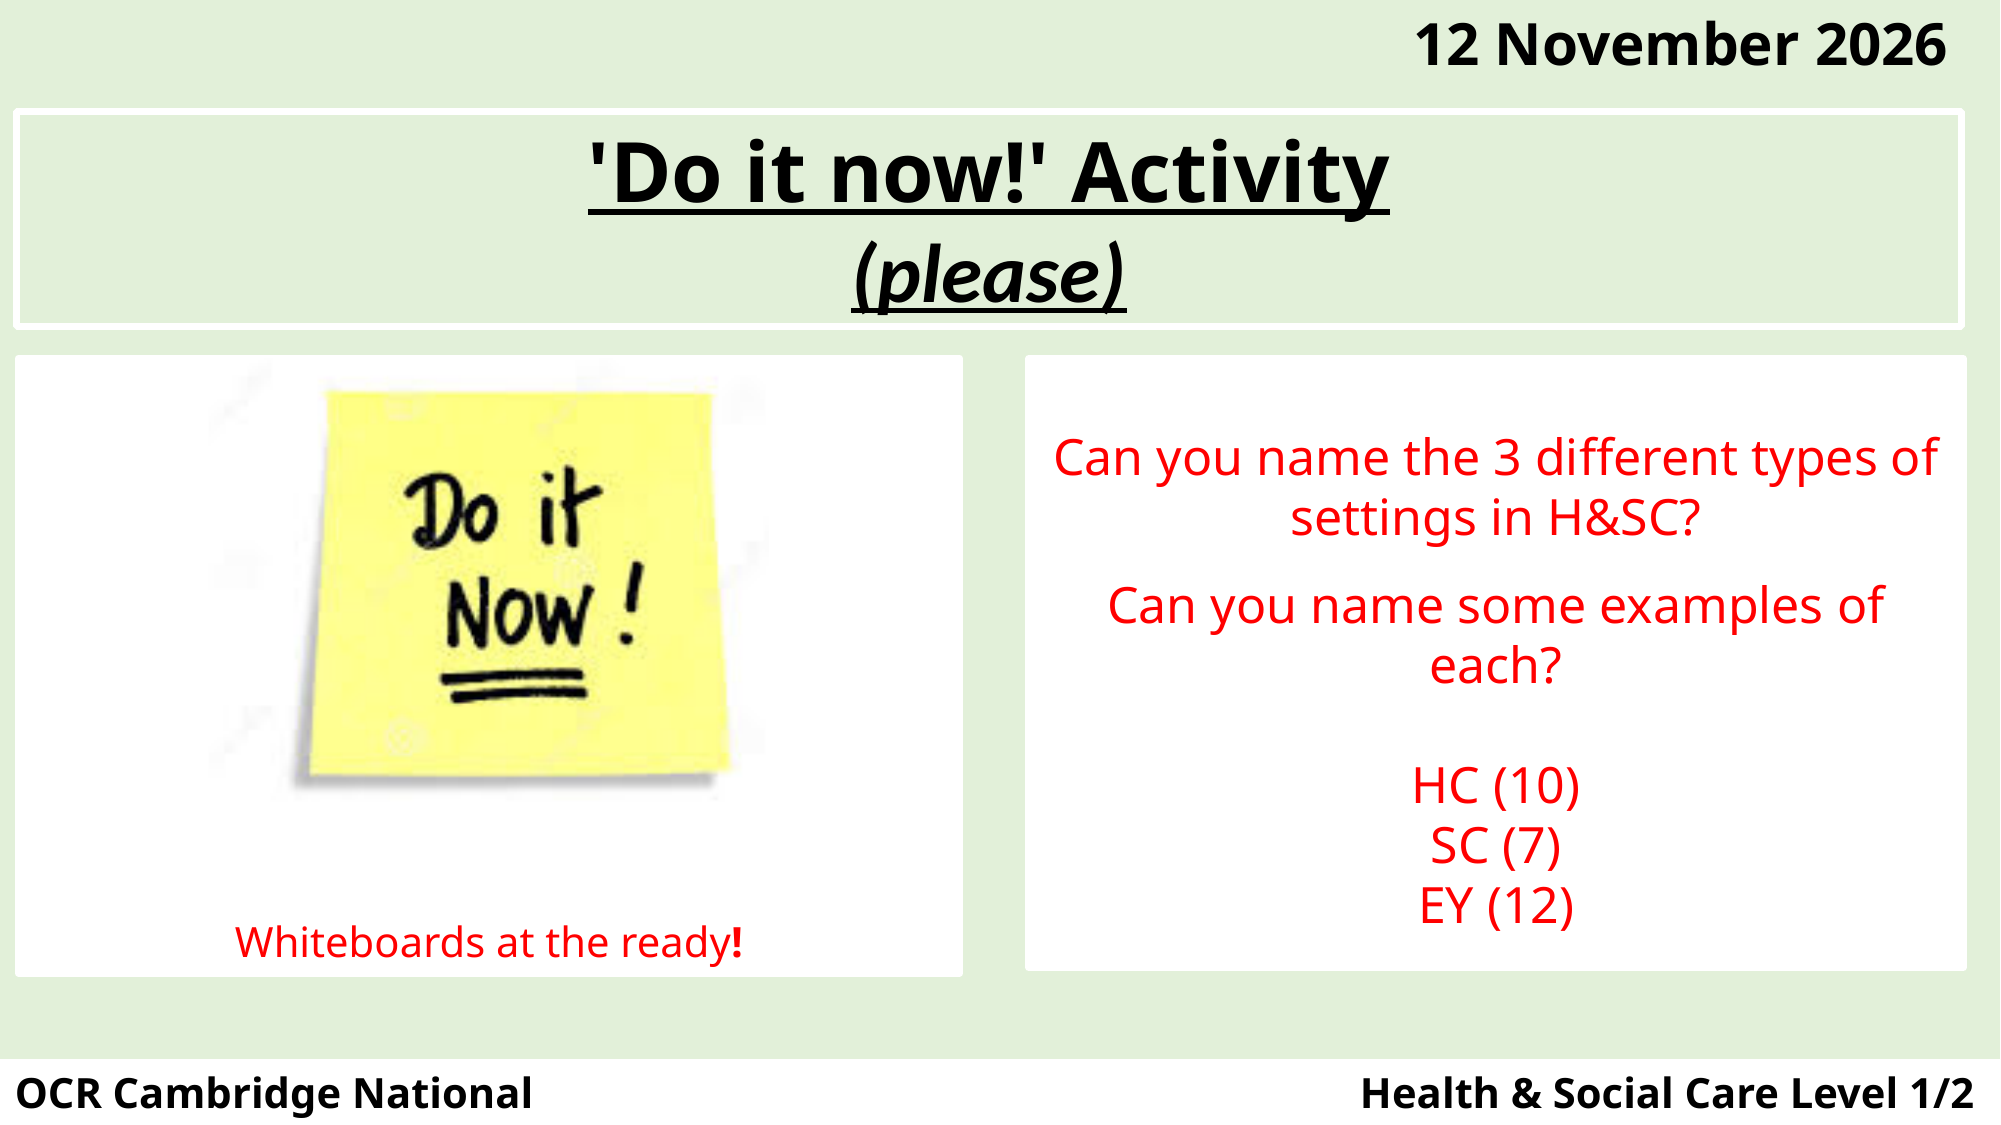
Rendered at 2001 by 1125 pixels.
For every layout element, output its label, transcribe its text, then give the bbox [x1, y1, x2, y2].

text_box 'Do it now!' Activity (please) [16, 111, 1962, 327]
text_box Health & Social Care Level 1/2 [873, 1059, 2000, 1125]
text_box 17 September 2020 [1205, 0, 1964, 94]
text_box Can you name the 3 different types of settings in H&SC? Can you name some examples of each? HC (10) SC (7) EY (12) [1028, 358, 1964, 968]
text_box Whiteboards at the ready! [18, 358, 960, 974]
picture [208, 358, 769, 824]
text_box OCR Cambridge National [0, 1059, 873, 1125]
